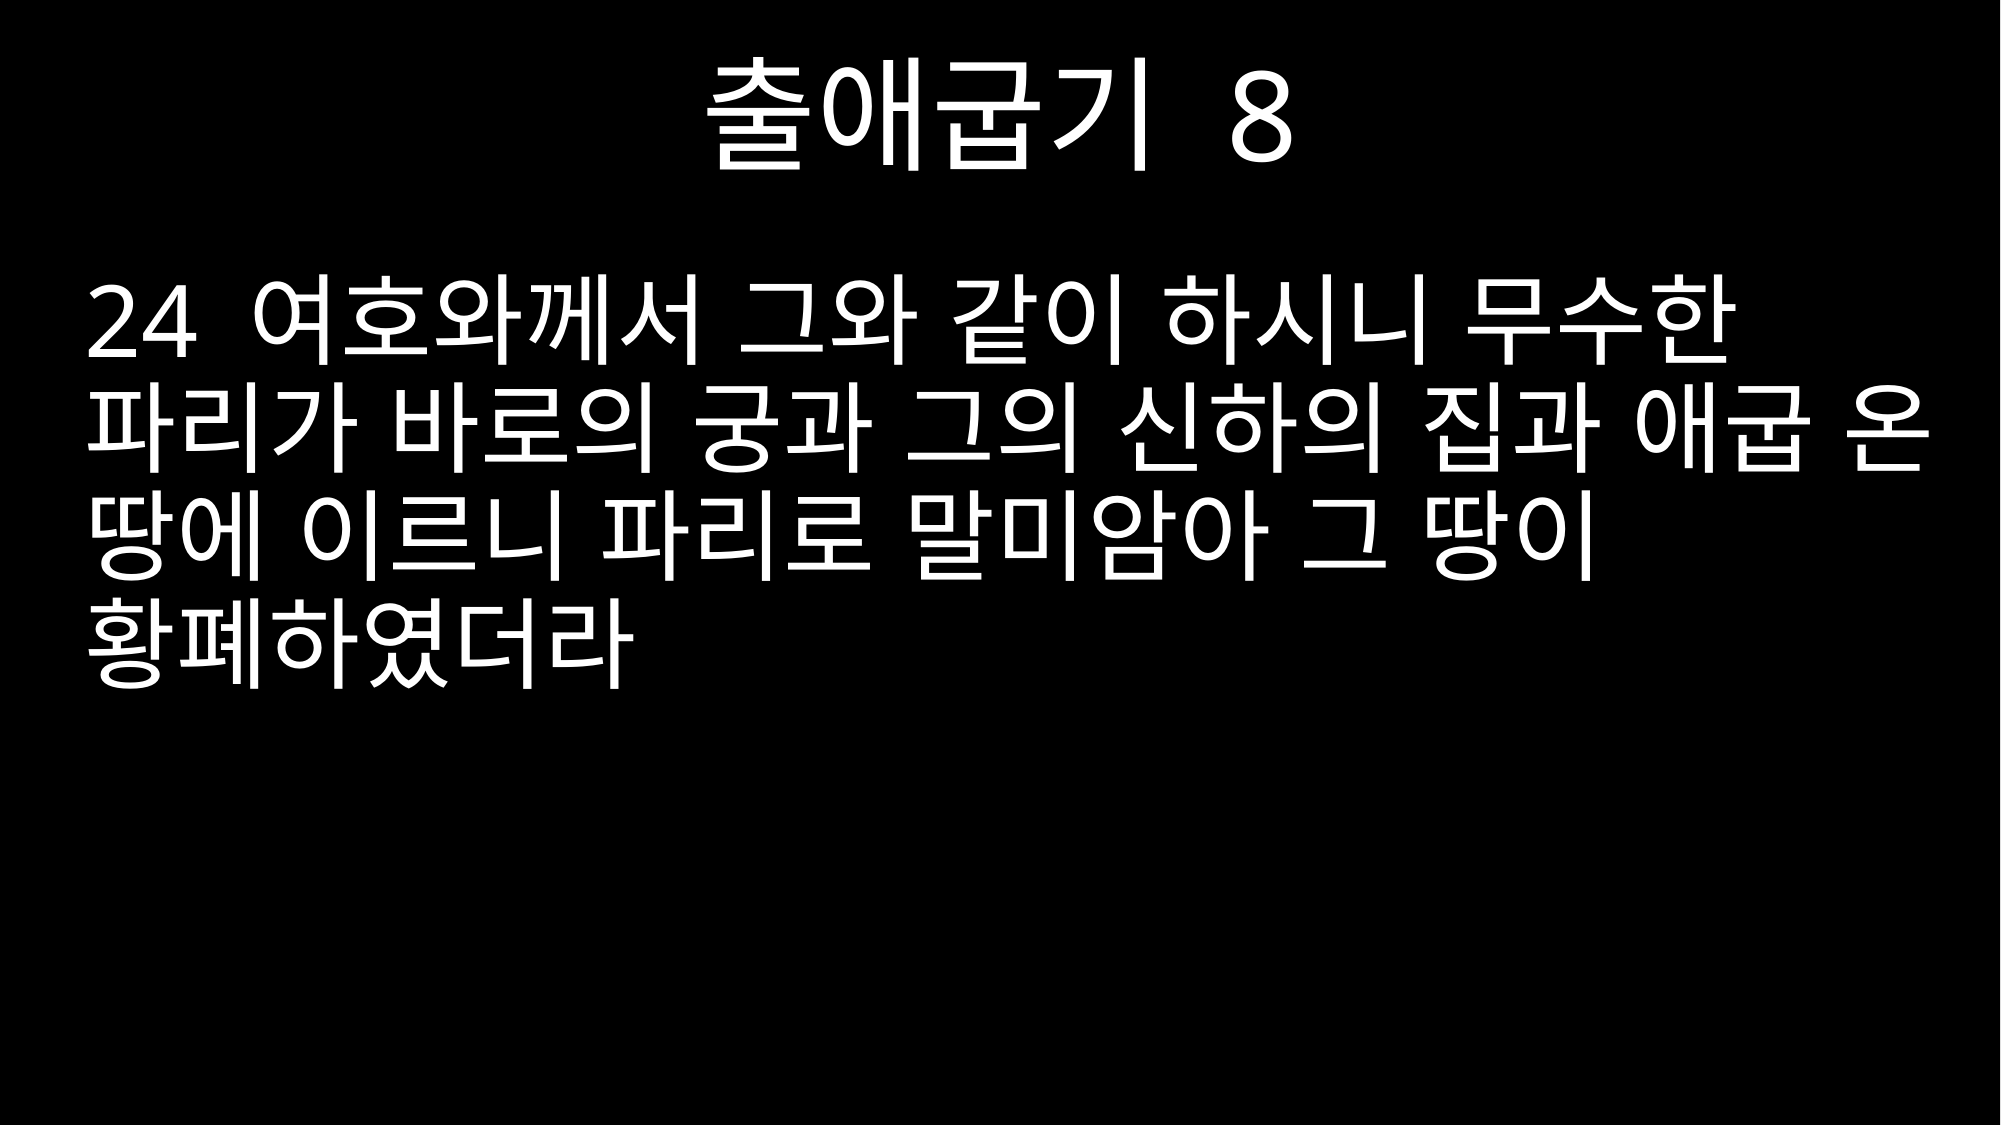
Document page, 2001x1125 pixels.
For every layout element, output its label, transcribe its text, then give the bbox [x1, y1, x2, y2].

list 24 여호와께서 그와 같이 하시니 무수한 파리가 바로의 궁과 그의 신하의 집과 애굽 온 땅에 이르니 파리로 말미암아 그 땅이 황폐하였더라 [69, 263, 1953, 423]
picture [0, 0, 2001, 1125]
footer 출애굽기 8 [0, 32, 2000, 192]
